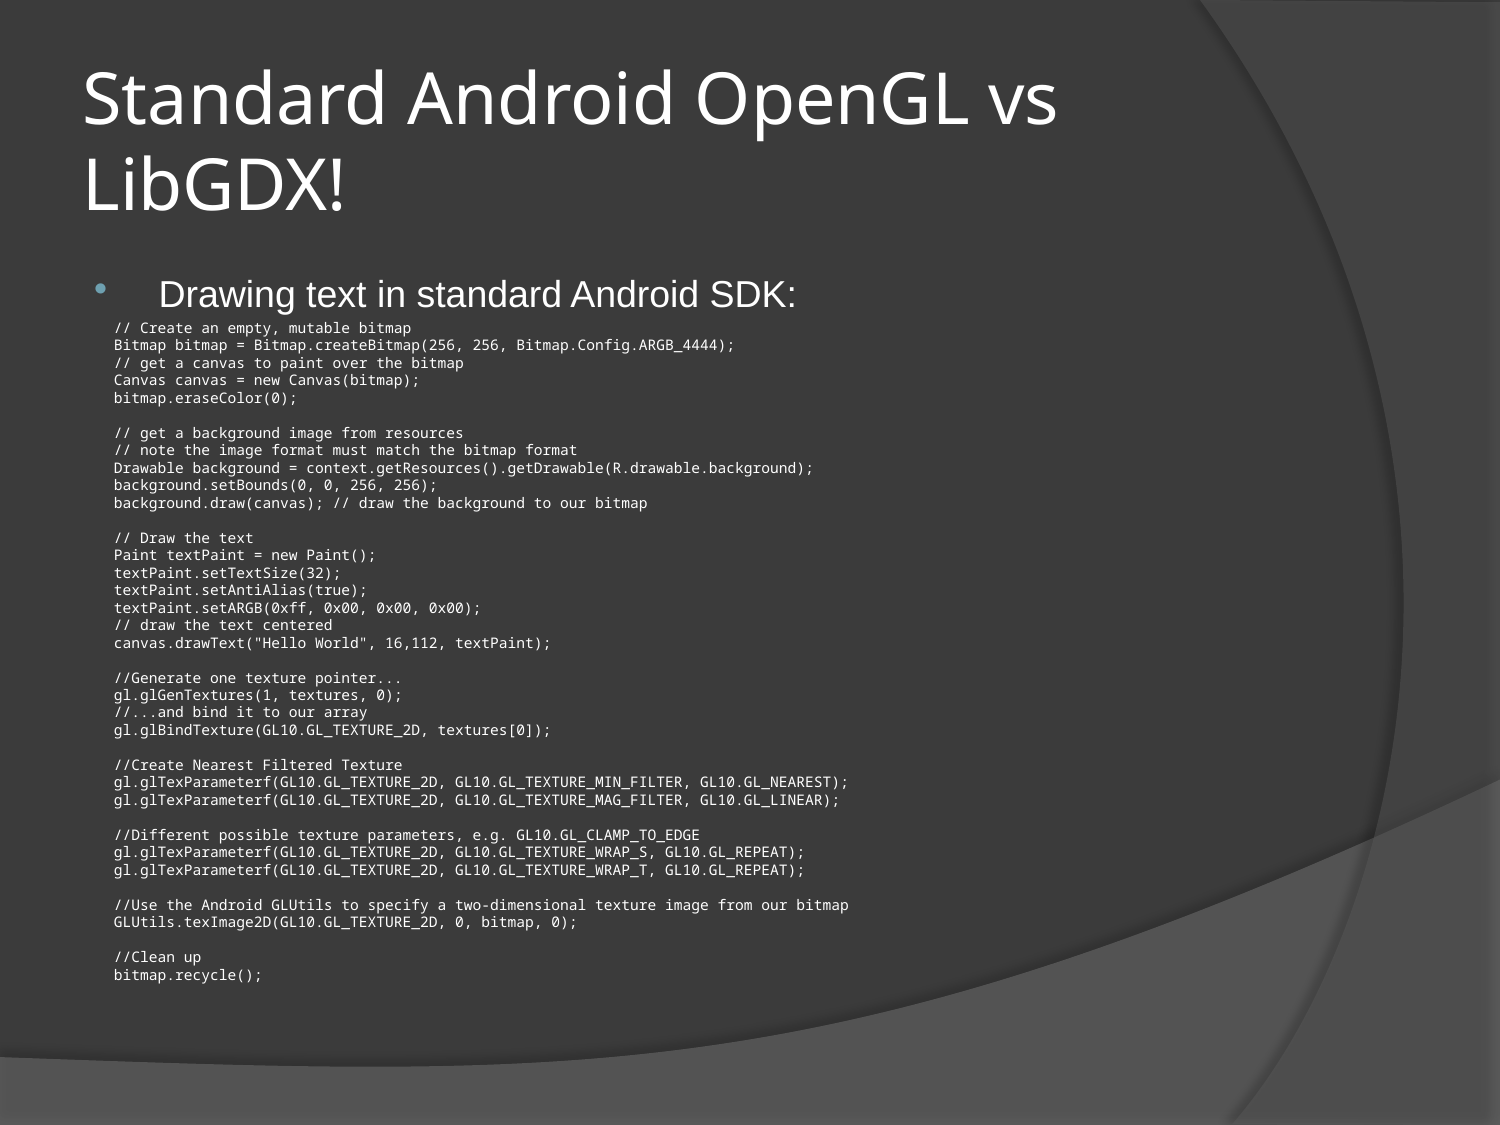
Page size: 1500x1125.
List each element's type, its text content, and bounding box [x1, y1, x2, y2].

title Standard Android OpenGL vs LibGDX! [75, 45, 1300, 233]
text_box // Create an empty, mutable bitmap Bitmap bitmap = Bitmap.createBitmap(256, 256, Bitmap.Config.ARGB_4444); // get a canvas to paint over the bitmap Canvas canvas = new Canvas(bitmap); bitmap.eraseColor(0); // get a background image from resources // note the image format must match the bitmap format Drawable background = context.getResources().getDrawable(R.drawable.background); background.setBounds(0, 0, 256, 256); background.draw(canvas); // draw the background to our bitmap // Draw the text Paint textPaint = new Paint(); textPaint.setTextSize(32); textPaint.setAntiAlias(true); textPaint.setARGB(0xff, 0x00, 0x00, 0x00); // draw the text centered canvas.drawText("Hello World", 16,112, textPaint); //Generate one texture pointer... gl.glGenTextures(1, textures, 0); //...and bind it to our array gl.glBindTexture(GL10.GL_TEXTURE_2D, textures[0]); //Create Nearest Filtered Texture gl.glTexParameterf(GL10.GL_TEXTURE_2D, GL10.GL_TEXTURE_MIN_FILTER, GL10.GL_NEAREST); gl.glTexParameterf(GL10.GL_TEXTURE_2D, GL10.GL_TEXTURE_MAG_FILTER, GL10.GL_LINEAR); //Different possible texture parameters, e.g. GL10.GL_CLAMP_TO_EDGE gl.glTexParameterf(GL10.GL_TEXTURE_2D, GL10.GL_TEXTURE_WRAP_S, GL10.GL_REPEAT); gl.glTexParameterf(GL10.GL_TEXTURE_2D, GL10.GL_TEXTURE_WRAP_T, GL10.GL_REPEAT); //Use the Android GLUtils to specify a two-dimensional texture image from our bitmap GLUtils.texImage2D(GL10.GL_TEXTURE_2D, 0, bitmap, 0); //Clean up bitmap.recycle(); [99, 311, 864, 991]
list Drawing text in standard Android SDK: [75, 262, 1300, 1005]
